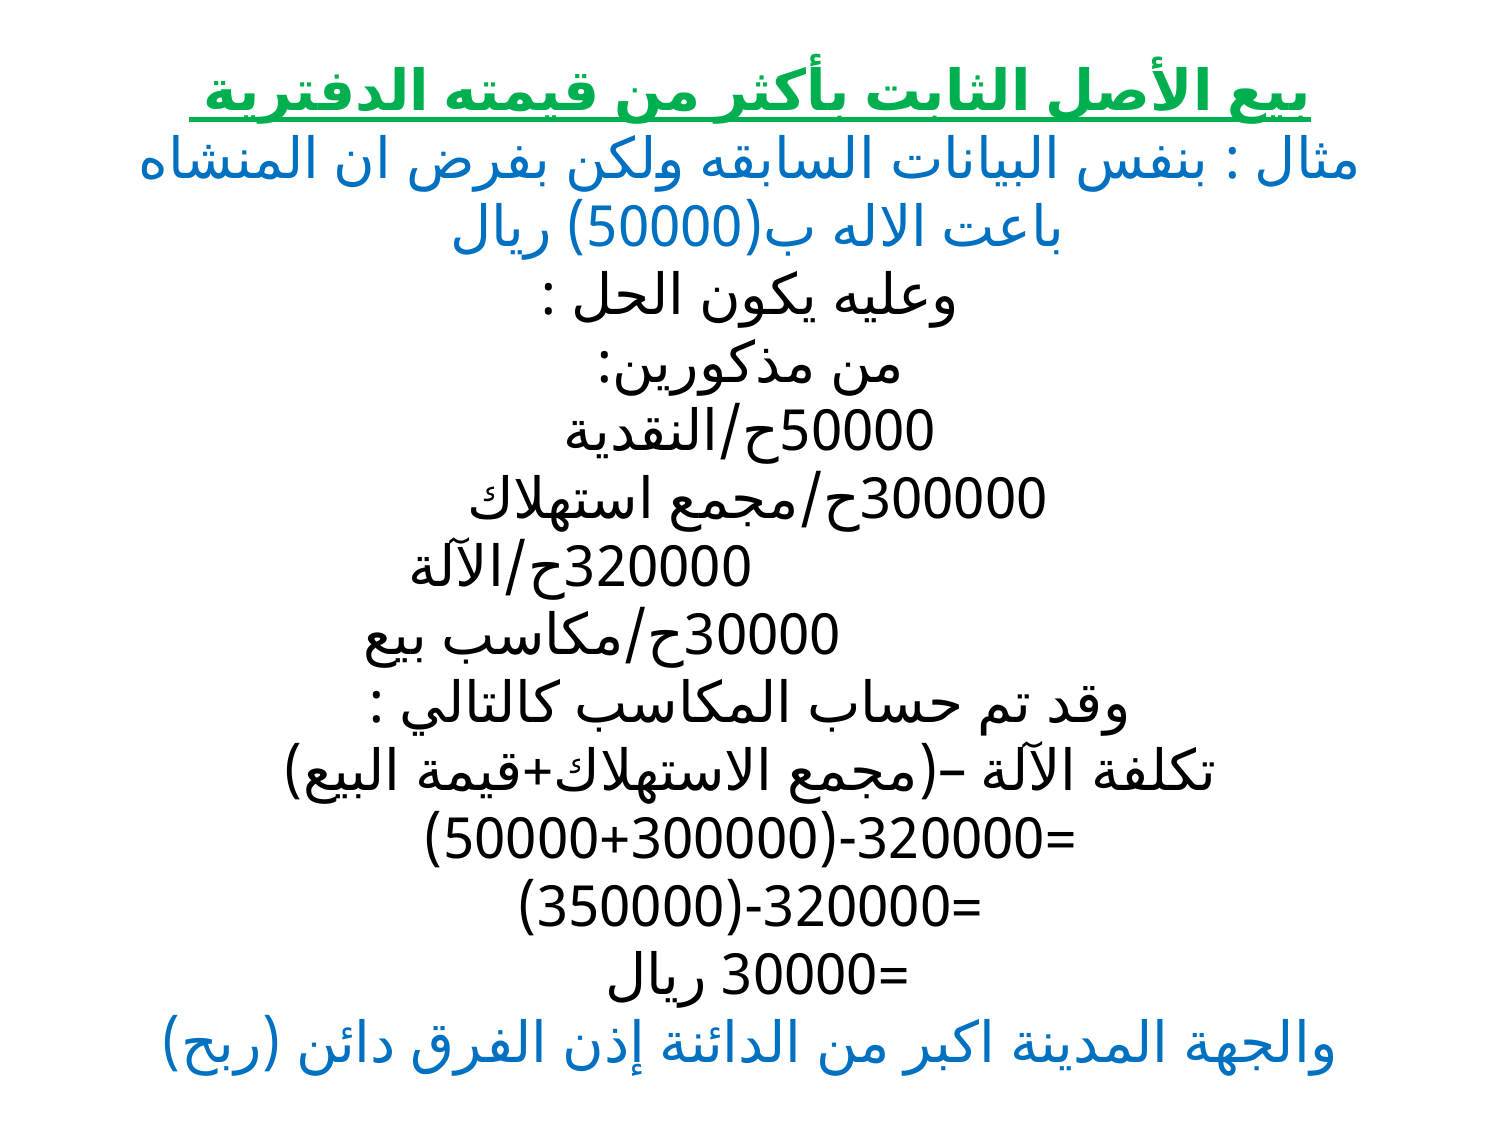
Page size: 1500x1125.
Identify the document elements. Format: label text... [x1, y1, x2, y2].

title بيع الأصل الثابت بأكثر من قيمته الدفترية مثال : بنفس البيانات السابقه ولكن بفرض ان المنشاه باعت الاله ب(50000) ريال وعليه يكون الحل : من مذكورين: 50000ح/النقدية 300000ح/مجمع استهلاك 320000ح/الآلة 30000ح/مكاسب بيع وقد تم حساب المكاسب كالتالي : تكلفة الآلة –(مجمع الاستهلاك+قيمة البيع) =320000-(300000+50000) =320000-(350000) =30000 ريال والجهة المدينة اكبر من الدائنة إذن الفرق دائن (ربح) [75, 45, 1425, 1083]
